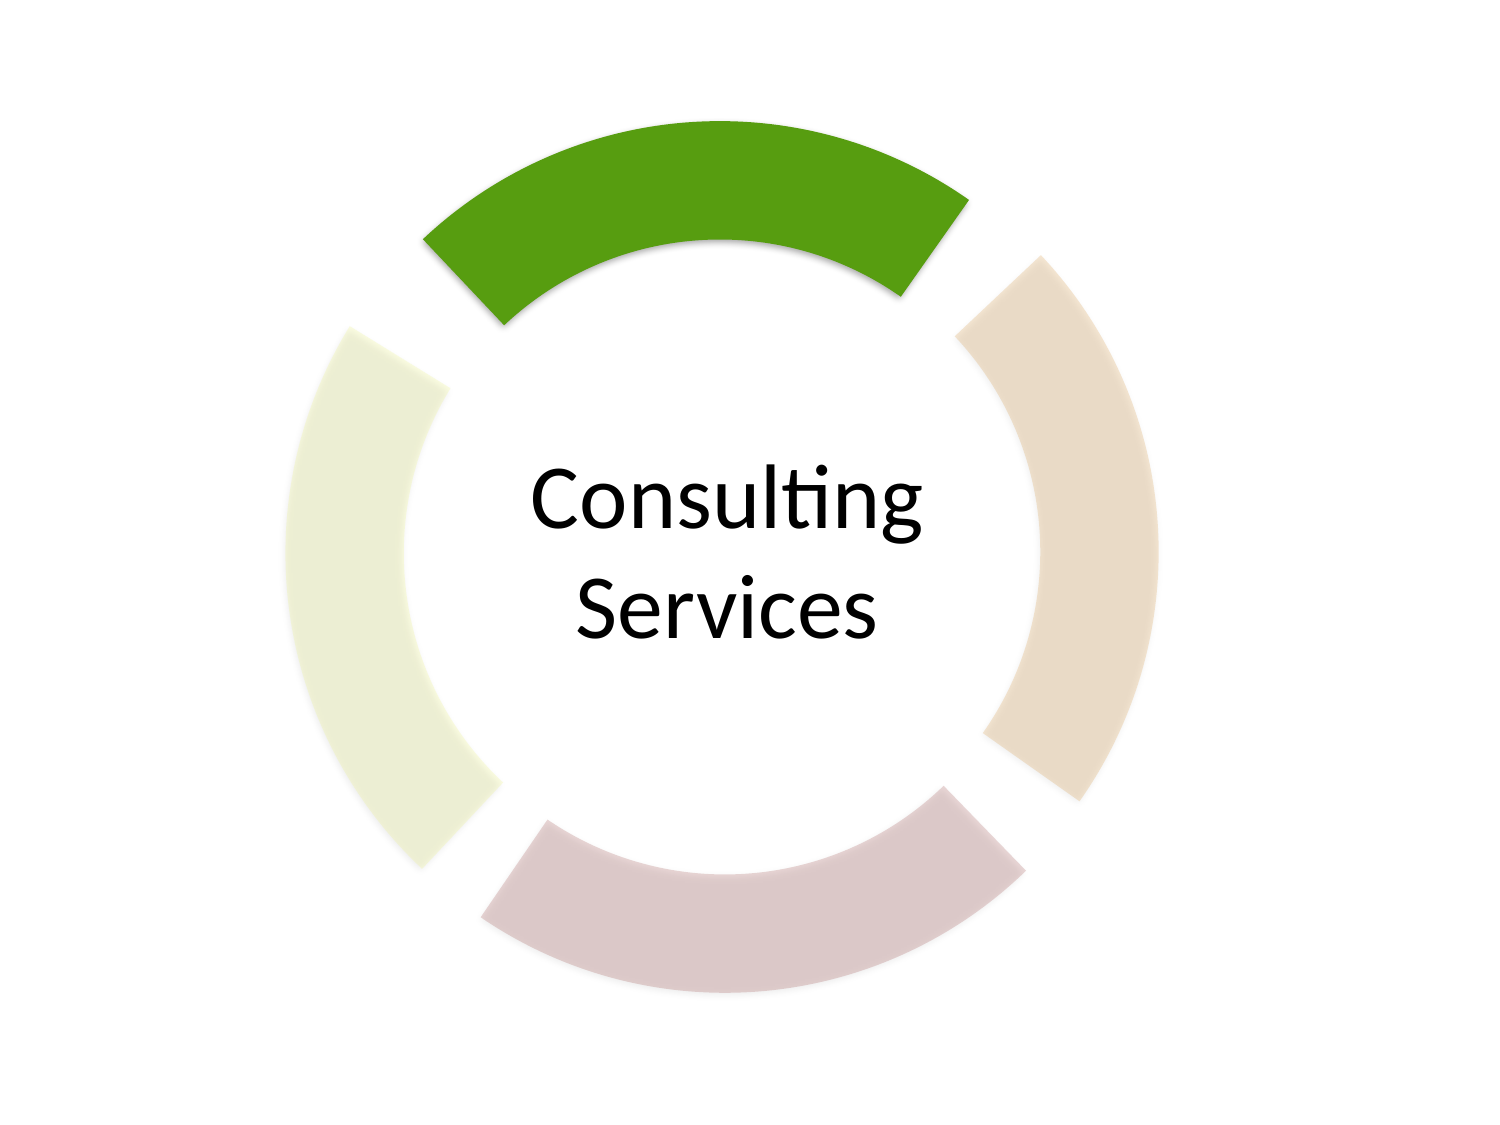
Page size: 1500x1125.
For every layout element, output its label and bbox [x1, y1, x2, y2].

text_box [286, 116, 1160, 992]
